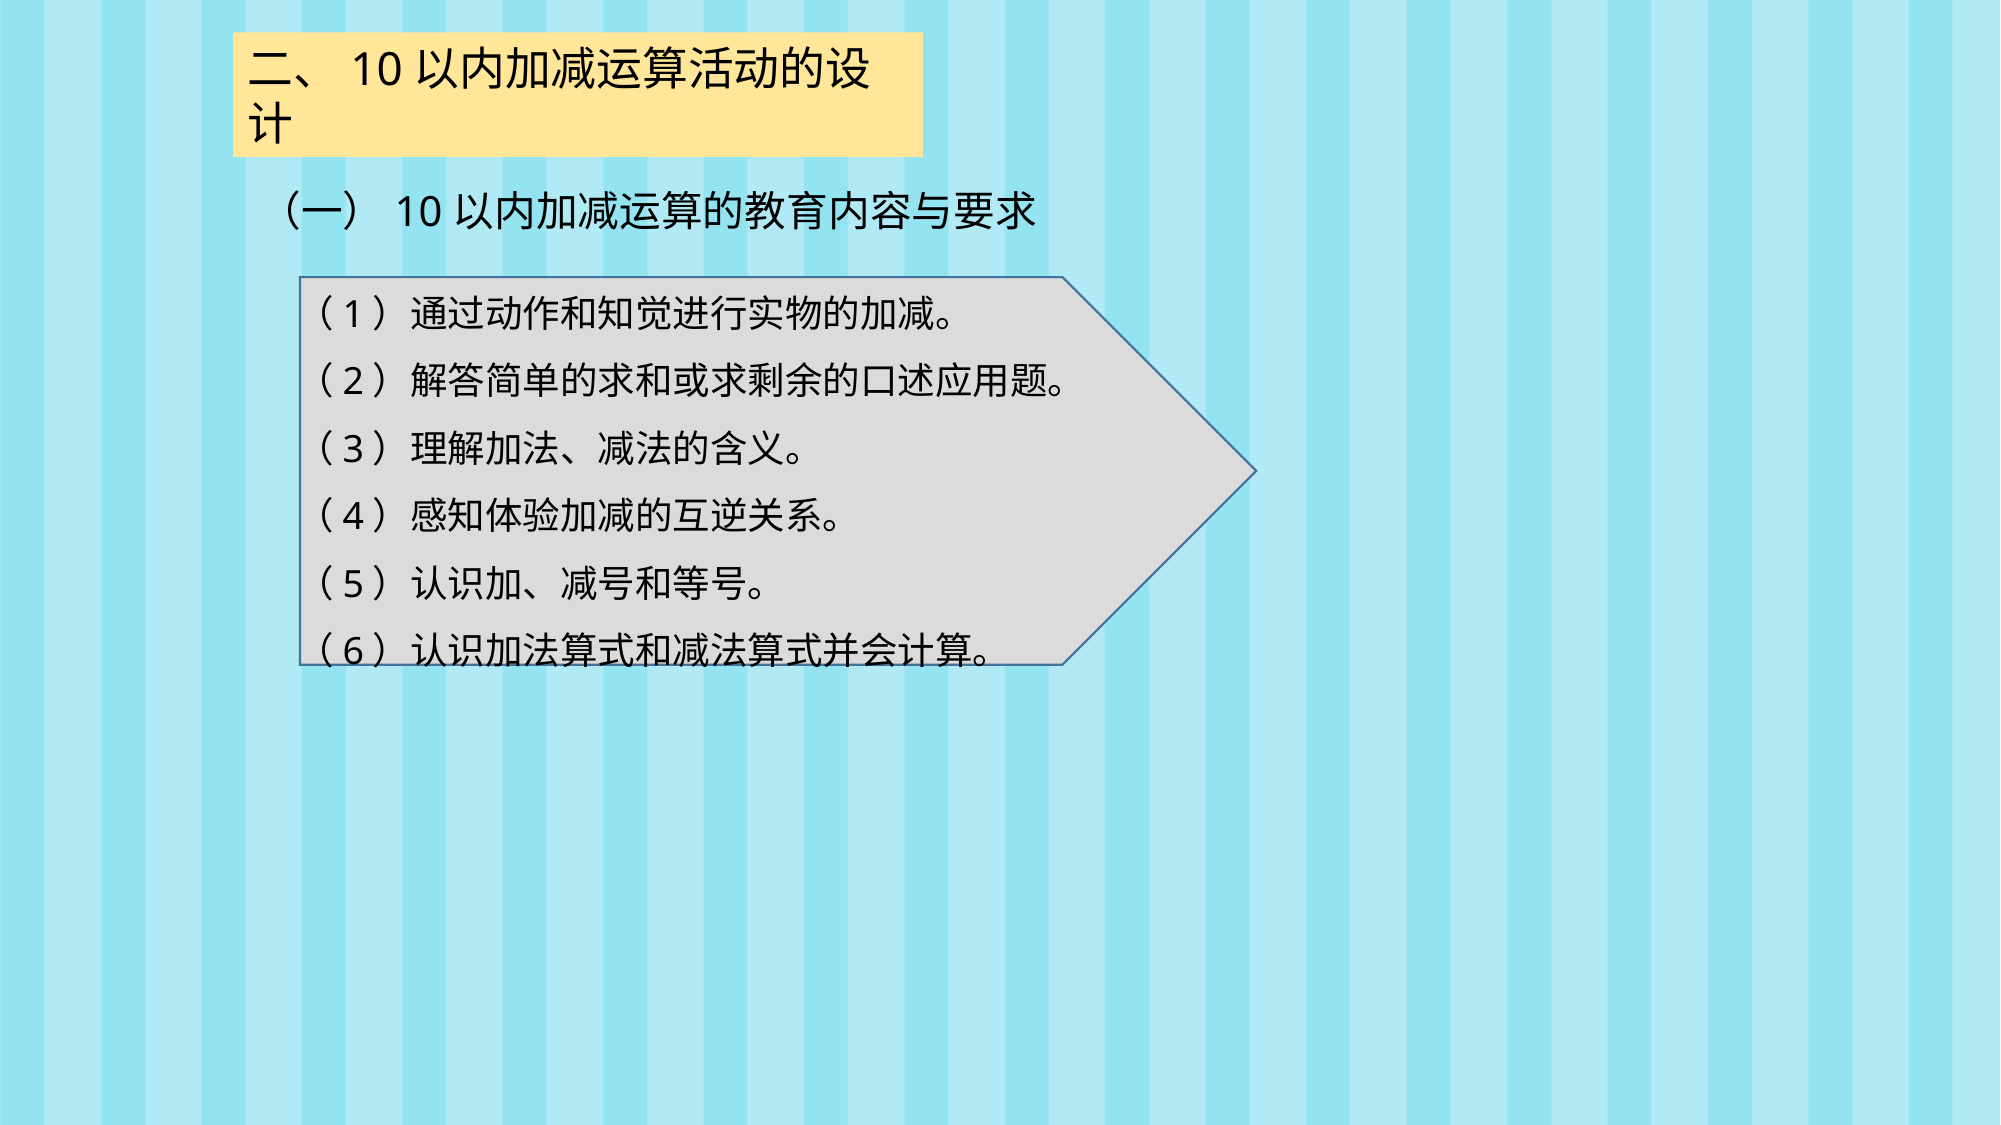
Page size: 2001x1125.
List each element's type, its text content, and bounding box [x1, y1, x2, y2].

picture [0, 0, 2000, 1125]
text_box 二、10以内加减运算活动的设计 [233, 32, 923, 157]
text_box （1）通过动作和知觉进行实物的加减。 （2）解答简单的求和或求剩余的口述应用题。 （3）理解加法、减法的含义。 （4）感知体验加减的互逆关系。 （5）认识加、减号和等号。 （6）认识加法算式和减法算式并会计算。 [281, 259, 1282, 680]
text_box （一）10以内加减运算的教育内容与要求 [244, 177, 1052, 243]
